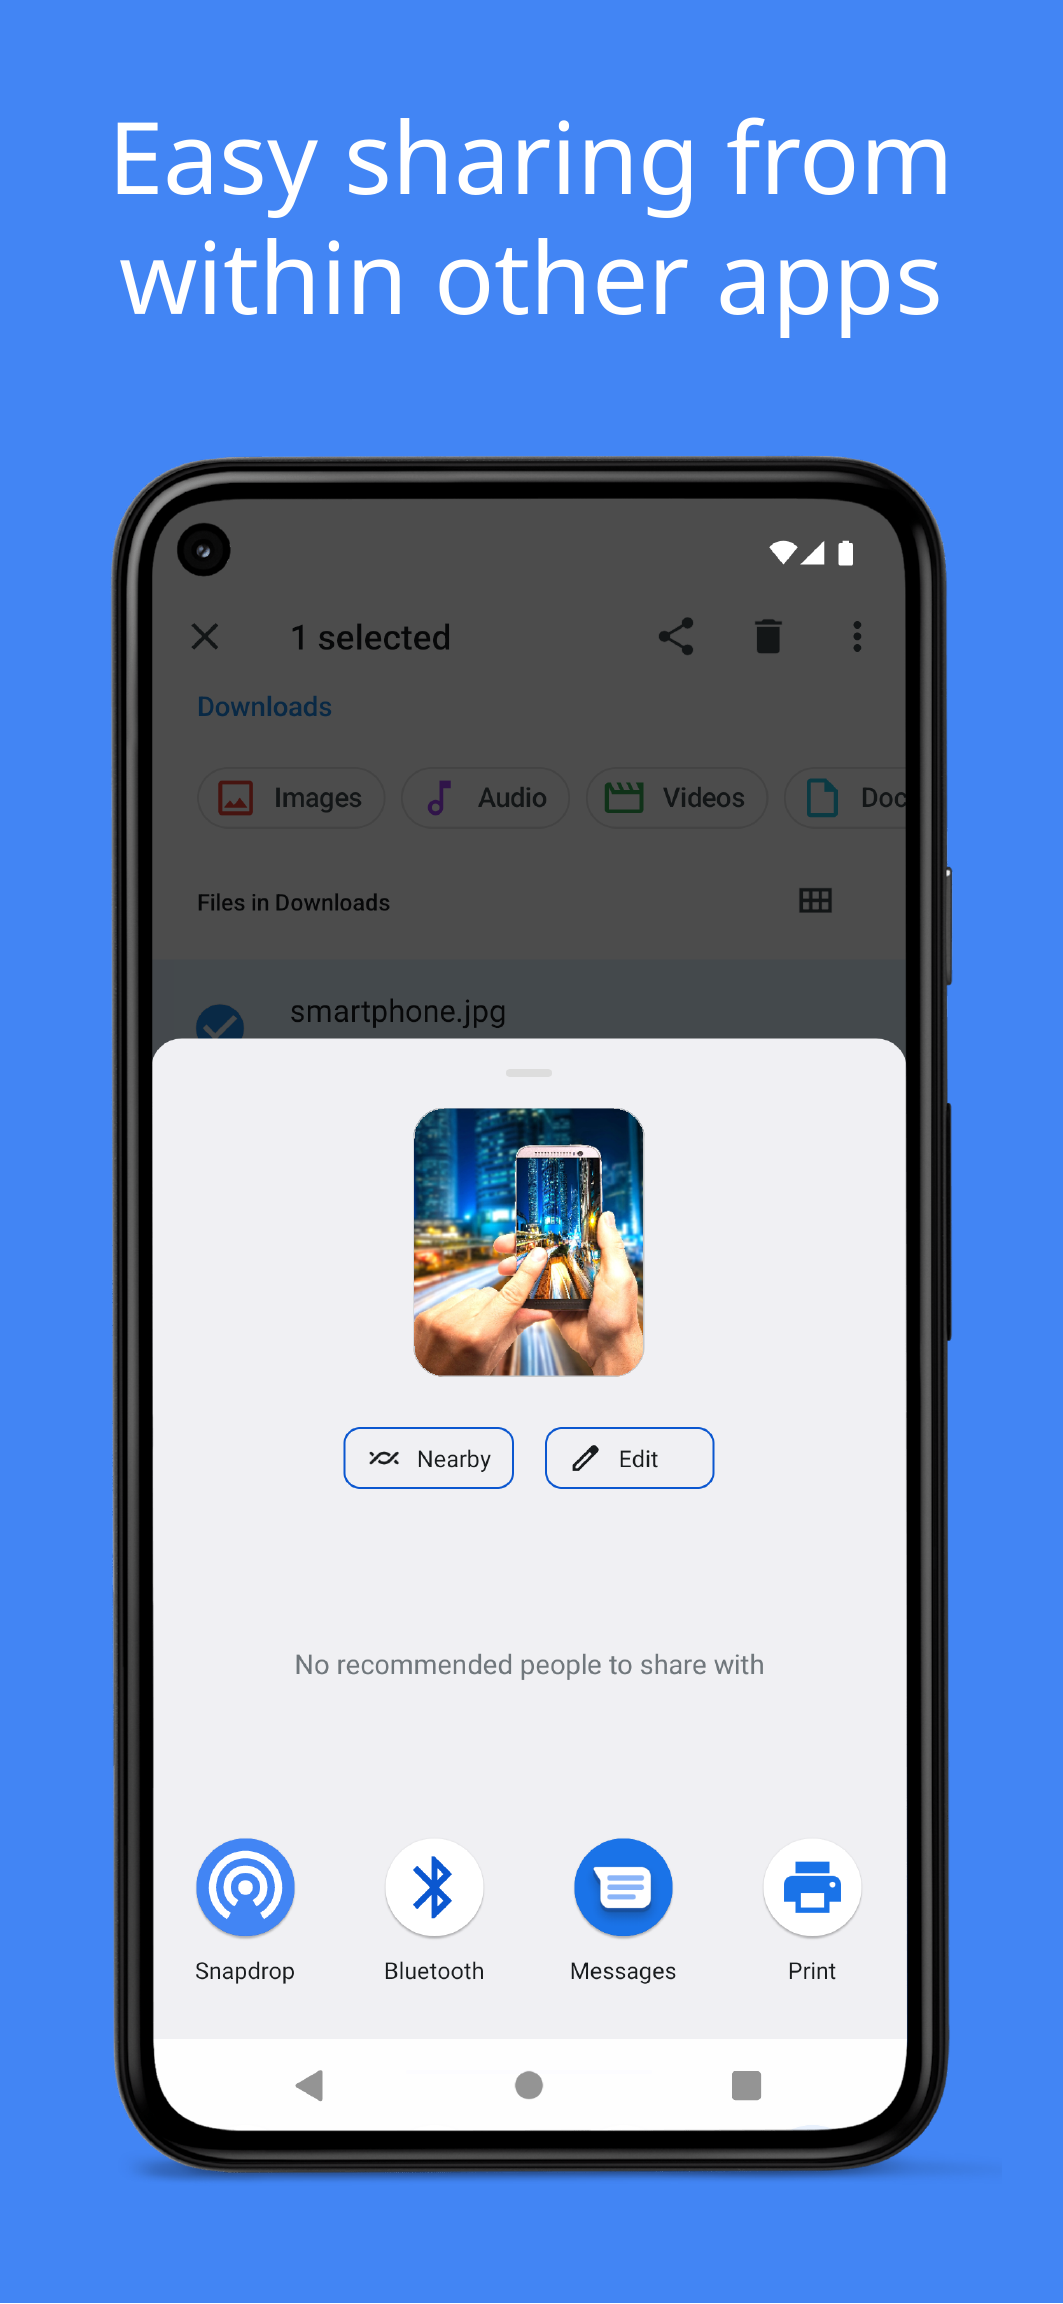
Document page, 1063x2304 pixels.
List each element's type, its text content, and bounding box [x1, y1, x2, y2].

text_box Easy sharing from within other apps [0, 87, 1063, 343]
picture [52, 436, 1011, 2208]
